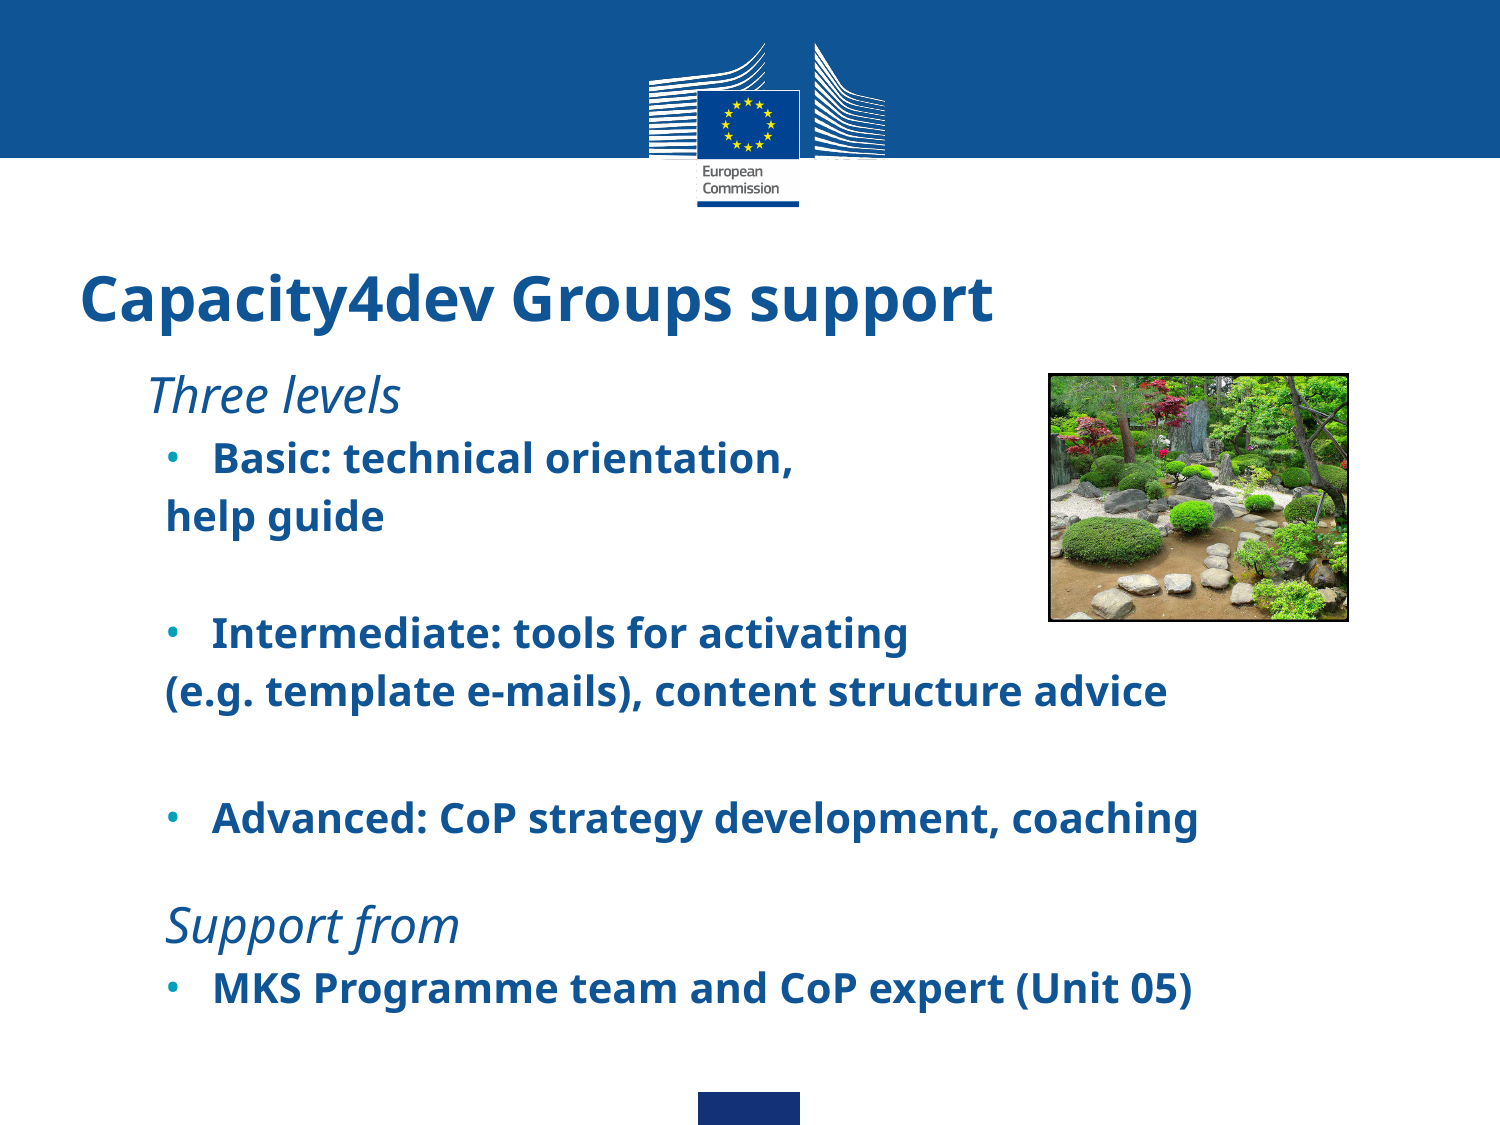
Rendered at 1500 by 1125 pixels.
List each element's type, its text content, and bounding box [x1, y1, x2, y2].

list Three levels Basic: technical orientation, help guide Intermediate: tools for activating (e.g. template e-mails), content structure advice Advanced: CoP strategy development, coaching Support from MKS Programme team and CoP expert (Unit 05) [75, 355, 1425, 1048]
picture [1047, 373, 1349, 622]
picture [649, 42, 885, 208]
title Capacity4dev Groups support [64, 219, 1415, 374]
